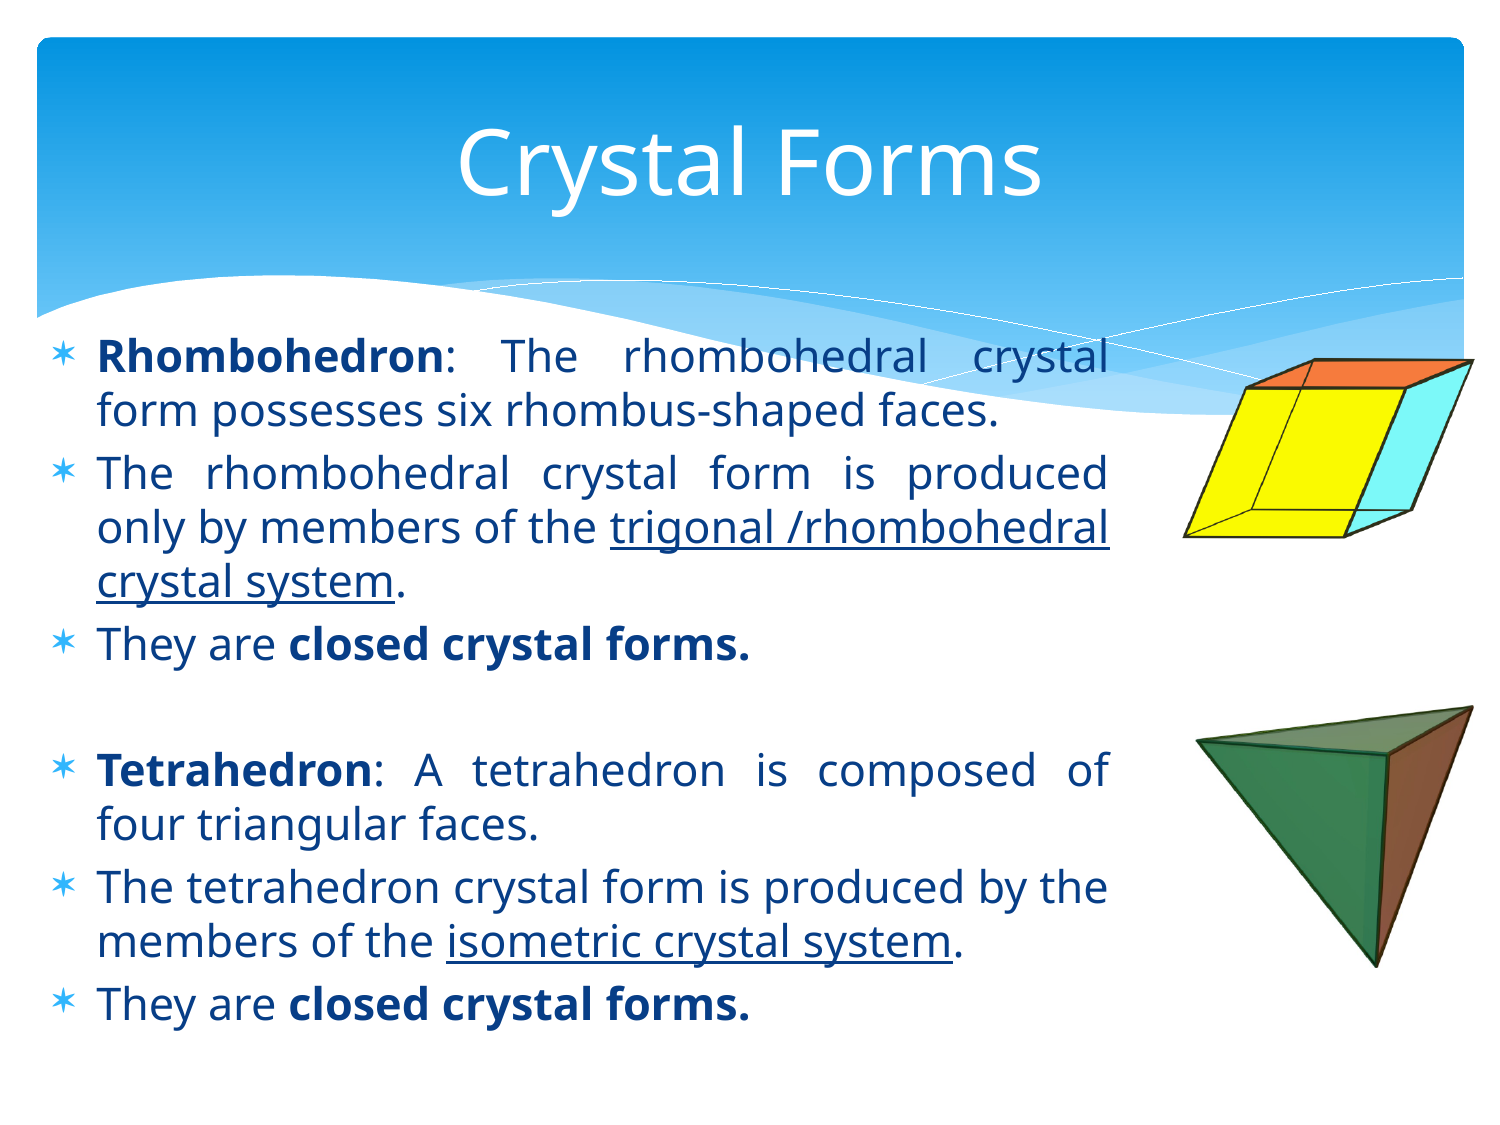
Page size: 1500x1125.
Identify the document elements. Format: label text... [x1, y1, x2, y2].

title Crystal Forms [75, 55, 1425, 261]
picture [1174, 349, 1480, 545]
list Rhombohedron: The rhombohedral crystal form possesses six rhombus-shaped faces. The rhombohedral crystal form is produced only by members of the trigonal /rhombohedral crystal system. They are closed crystal forms. Tetrahedron: A tetrahedron is composed of four triangular faces. The tetrahedron crystal form is produced by the members of the isometric crystal system. They are closed crystal forms. [37, 320, 1125, 1050]
picture [1195, 704, 1474, 968]
